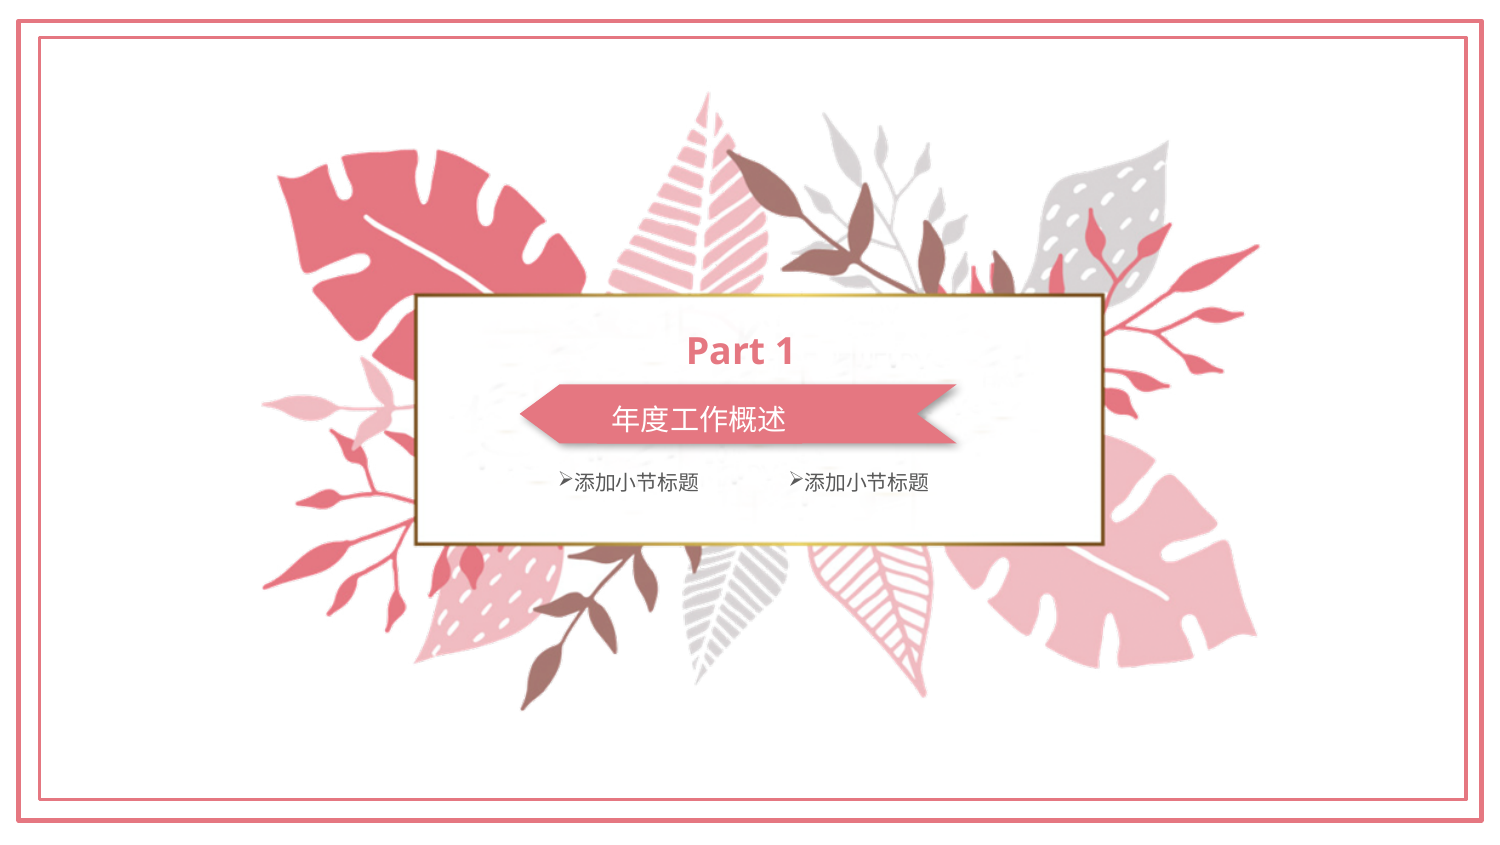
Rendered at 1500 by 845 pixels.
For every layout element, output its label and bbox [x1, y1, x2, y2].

picture [235, 67, 1283, 744]
text_box [519, 384, 957, 445]
